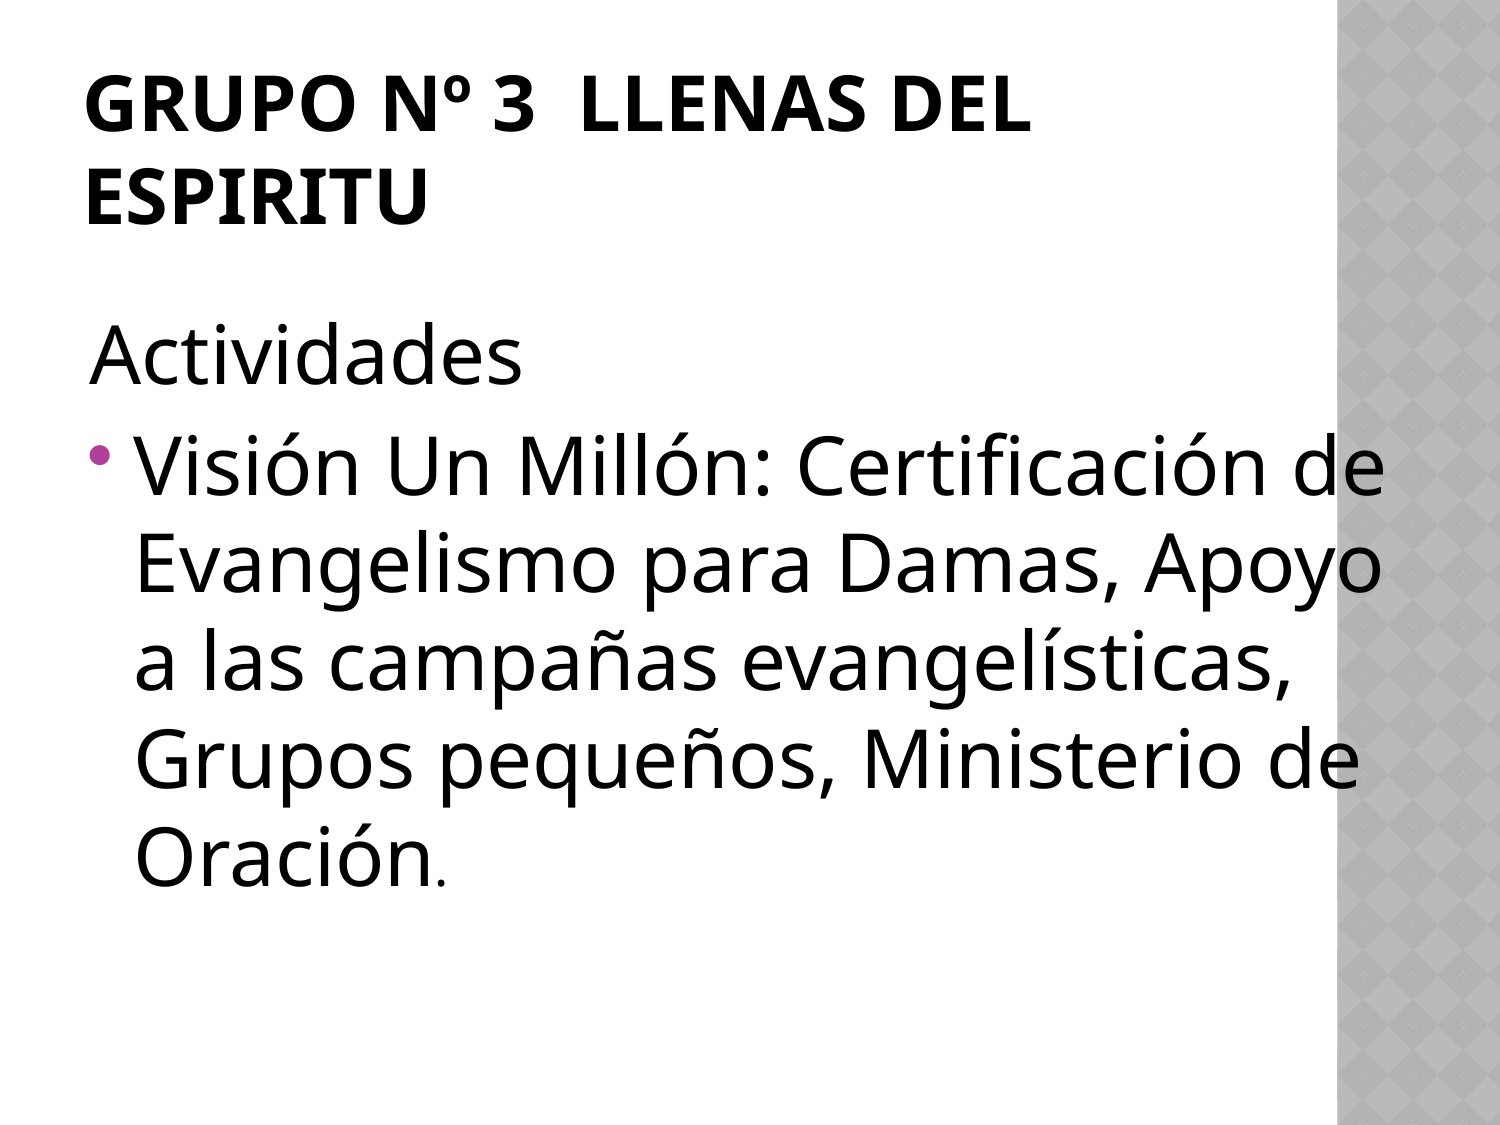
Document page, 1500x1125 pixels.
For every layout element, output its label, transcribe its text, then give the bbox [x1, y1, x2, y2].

list Actividades Visión Un Millón: Certificación de Evangelismo para Damas, Apoyo a las campañas evangelísticas, Grupos pequeños, Ministerio de Oración. [75, 219, 1425, 1005]
title Grupo Nº 3 Llenas del espiritu [75, 52, 1263, 219]
